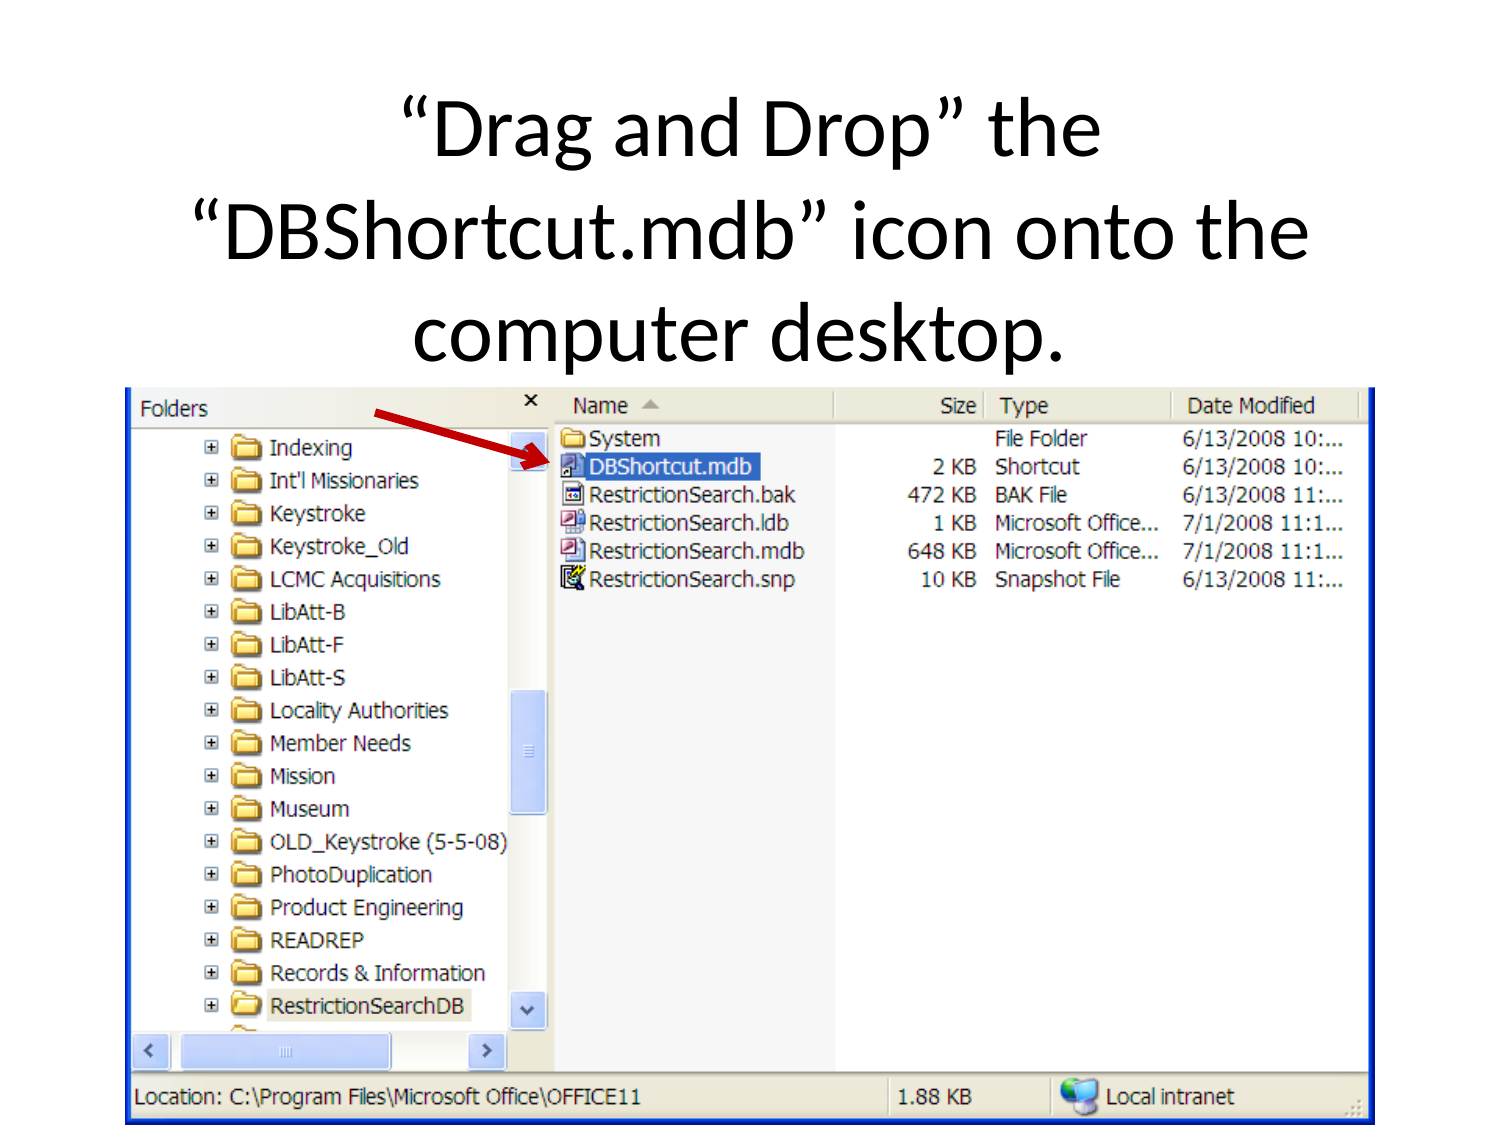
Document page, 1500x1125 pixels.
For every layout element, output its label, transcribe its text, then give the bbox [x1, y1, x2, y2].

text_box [374, 412, 551, 463]
picture [124, 187, 1376, 1125]
title “Drag and Drop” the “DBShortcut.mdb” icon onto the computer desktop. [75, 62, 1425, 388]
